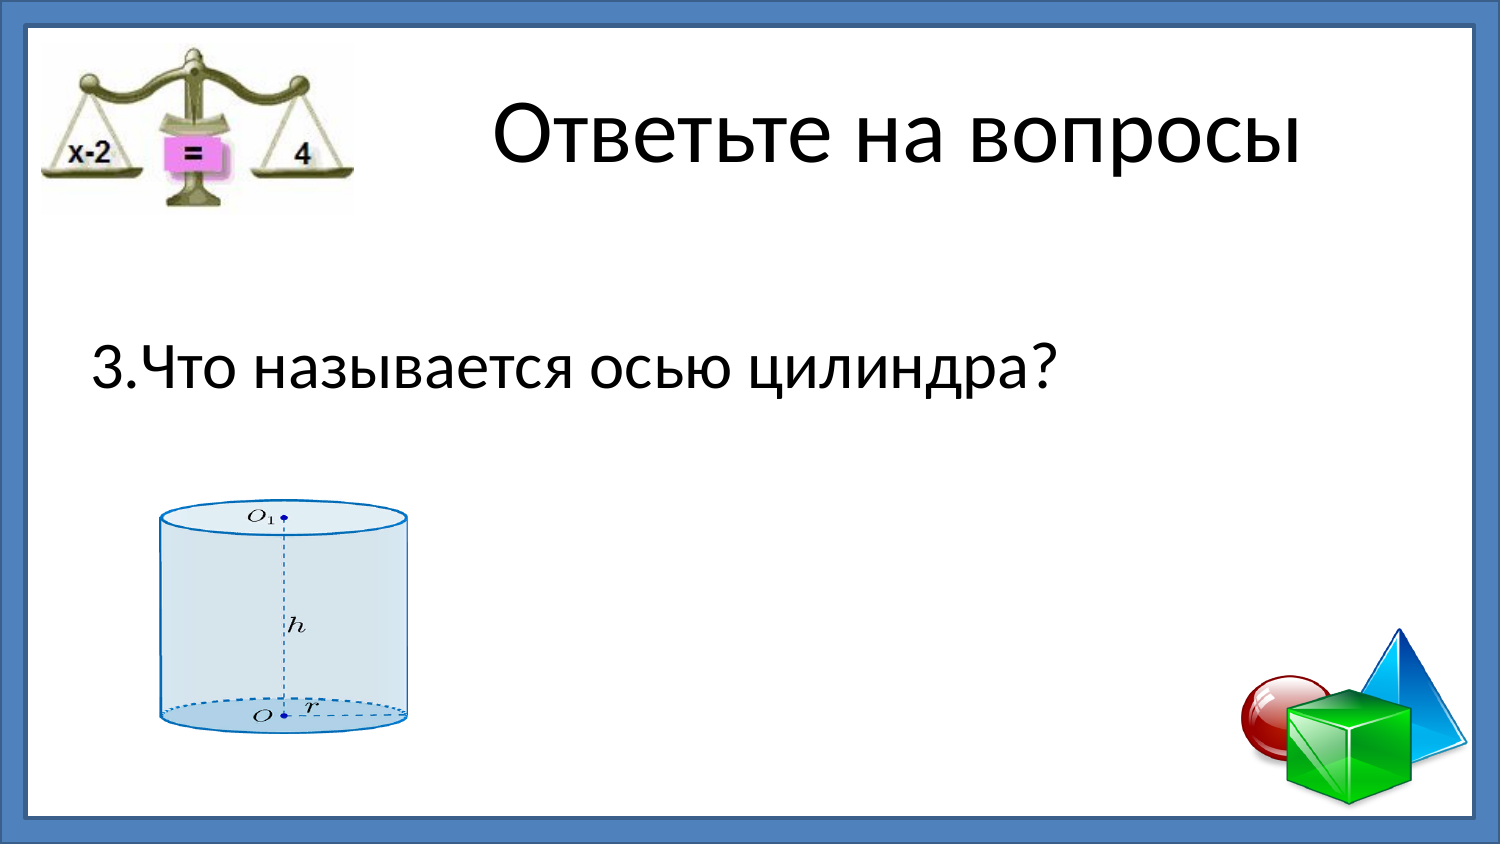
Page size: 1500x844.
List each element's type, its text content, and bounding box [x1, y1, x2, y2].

list 3.Что называется осью цилиндра? [75, 221, 1425, 778]
picture [41, 43, 354, 215]
title Ответьте на вопросы [371, 55, 1425, 197]
picture [159, 499, 408, 734]
picture [1234, 610, 1471, 817]
